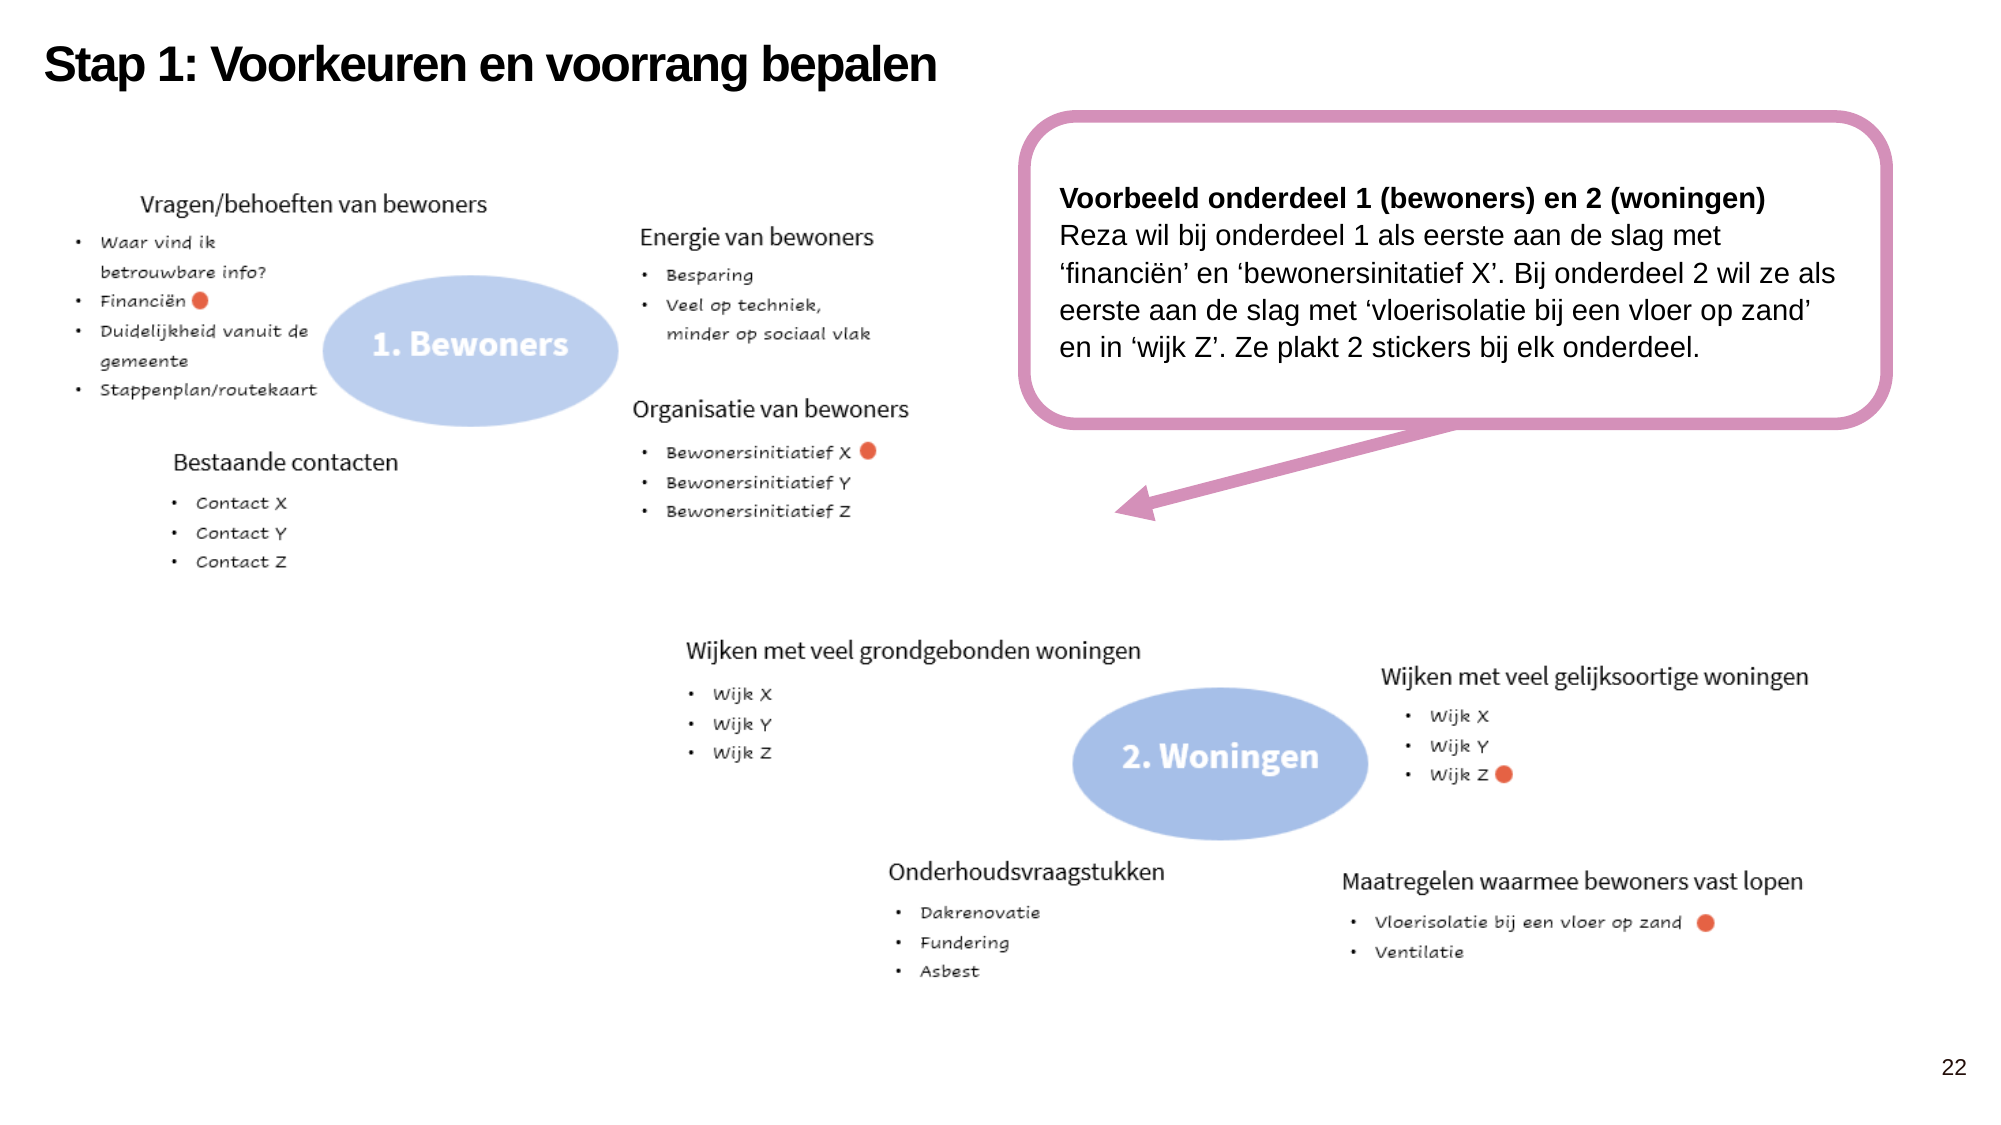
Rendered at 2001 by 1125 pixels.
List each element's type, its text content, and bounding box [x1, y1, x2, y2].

picture [68, 169, 1833, 1029]
slide_number 22 [1932, 1043, 2000, 1090]
text_box [1833, 408, 1874, 541]
text_box Voorbeeld onderdeel 1 (bewoners) en 2 (woningen) Reza wil bij onderdeel 1 als eerste aan de slag met ‘financiën’ en ‘bewonersinitatief X’. Bij onderdeel 2 wil ze als eerste aan de slag met ‘vloerisolatie bij een vloer op zand’ en in ‘wijk Z’. Ze plakt 2 stickers bij elk onderdeel. [1024, 116, 1887, 424]
text_box Stap 1: Voorkeuren en voorrang bepalen [35, 34, 1765, 111]
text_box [1114, 423, 1456, 513]
